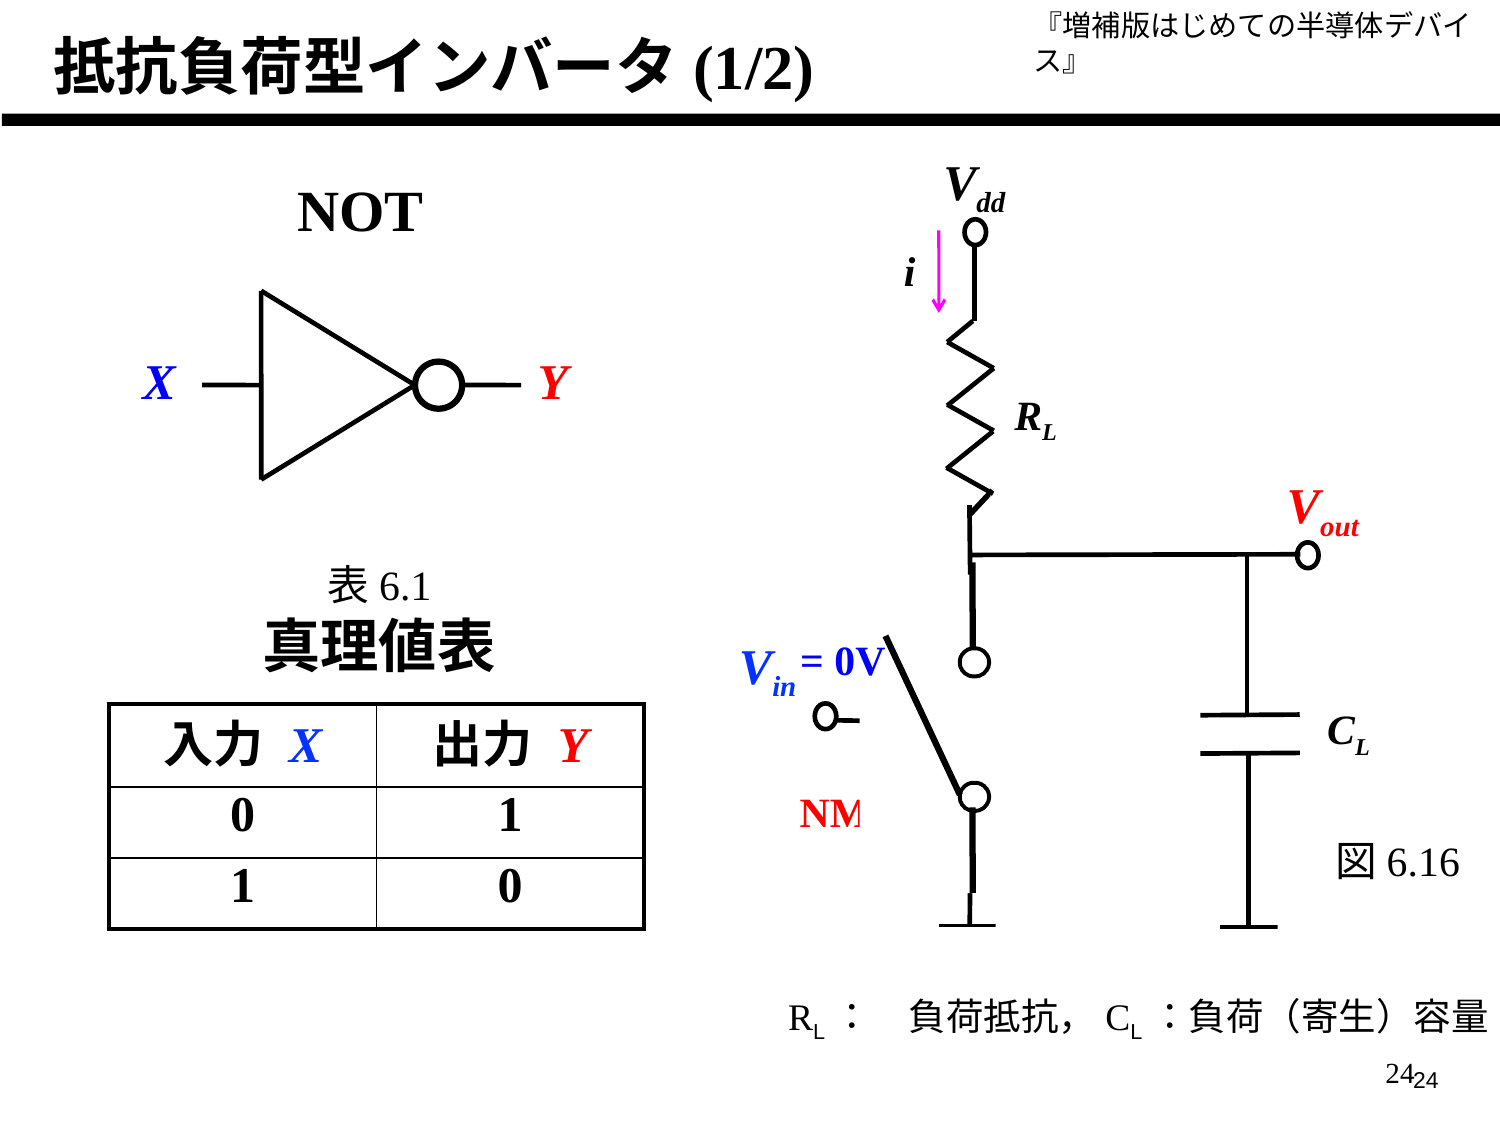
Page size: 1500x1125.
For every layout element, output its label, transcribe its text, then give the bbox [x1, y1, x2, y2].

text_box 図6.16 [1406, 827, 1475, 893]
text_box RL： 負荷抵抗，CL：負荷（寄生）容量 [773, 985, 1500, 1052]
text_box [201, 290, 522, 480]
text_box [859, 562, 1134, 894]
text_box X [142, 349, 176, 410]
title 抵抗負荷型インバータ(1/2) [53, 0, 1500, 102]
table_header 出力 Y [377, 706, 642, 786]
text_box 真理値表 [262, 609, 496, 680]
text_box Y [537, 349, 569, 410]
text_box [714, 148, 1402, 948]
text_box NOT [297, 172, 424, 243]
table_cell 1 [377, 788, 642, 857]
table_cell 0 [111, 788, 376, 857]
text_box 24 [1398, 1058, 1500, 1101]
table_cell 1 [111, 859, 376, 927]
table_header 入力 X [111, 706, 376, 786]
table_cell 0 [377, 859, 642, 927]
text_box 表6.1 [312, 551, 447, 617]
